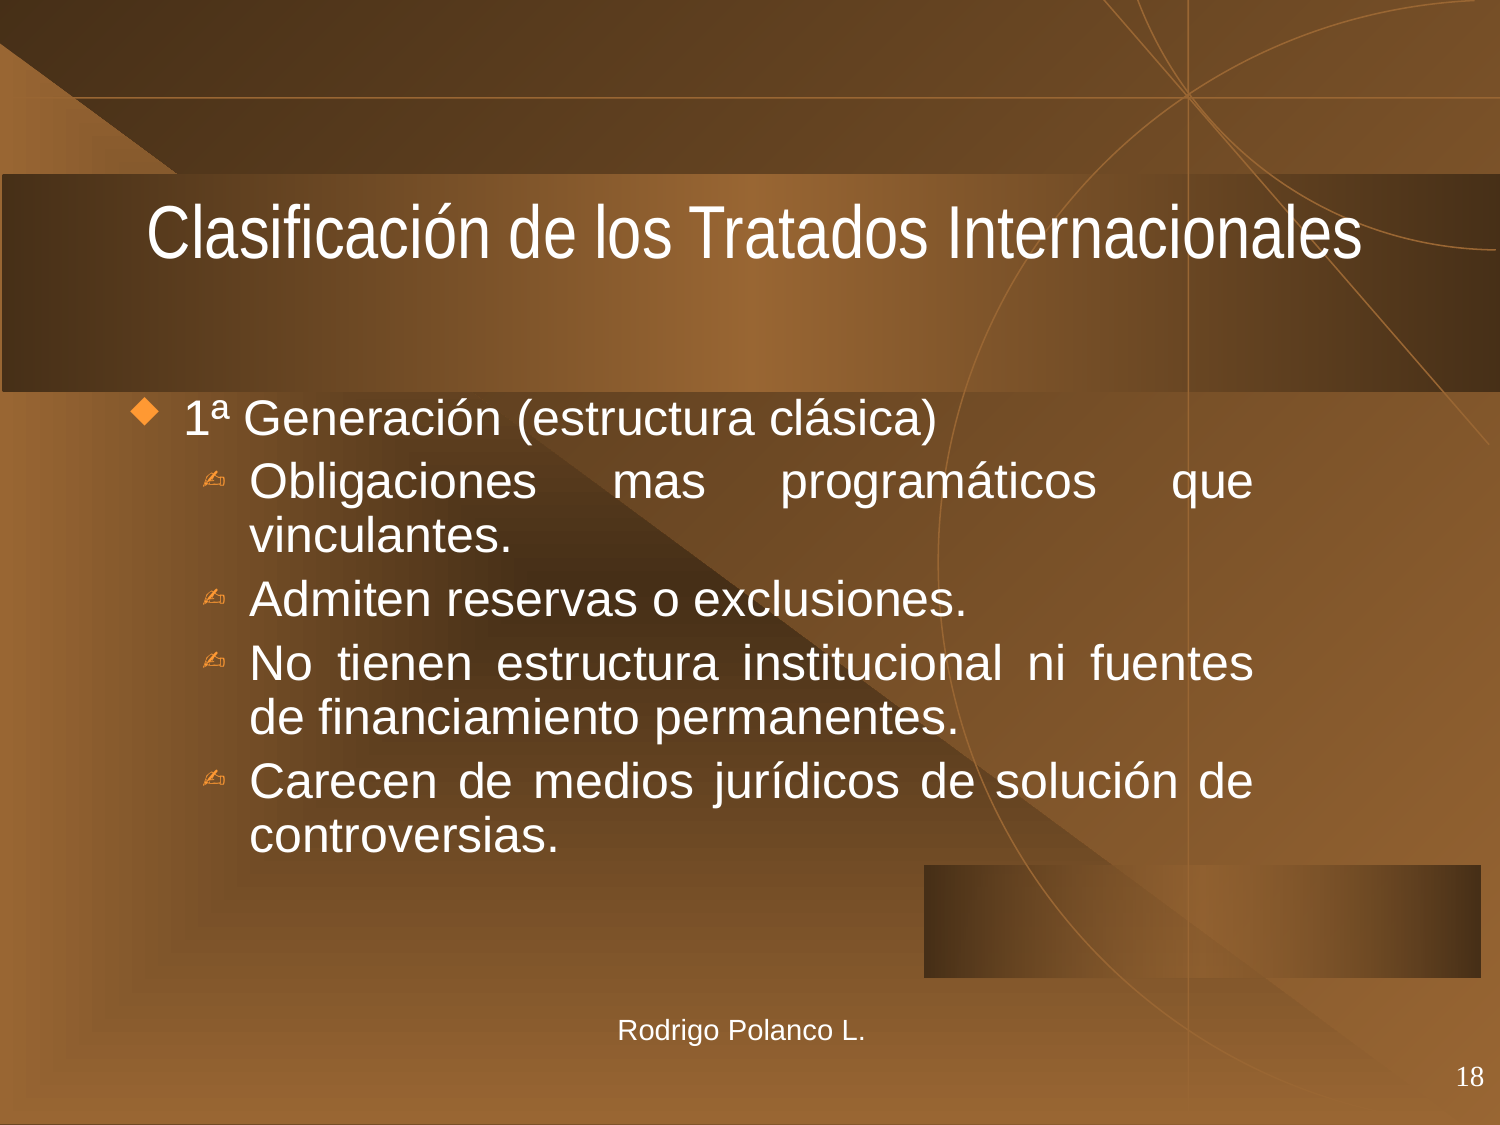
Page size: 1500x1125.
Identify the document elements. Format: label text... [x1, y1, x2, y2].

slide_number 18 [1187, 1049, 1500, 1125]
list 1ª Generación (estructura clásica) Obligaciones mas programáticos que vinculantes. Admiten reservas o exclusiones. No tienen estructura institucional ni fuentes de financiamiento permanentes. Carecen de medios jurídicos de solución de controversias. [111, 314, 1271, 875]
footer Rodrigo Polanco L. [421, 1003, 1063, 1083]
title Clasificación de los Tratados Internacionales [64, 77, 1447, 282]
